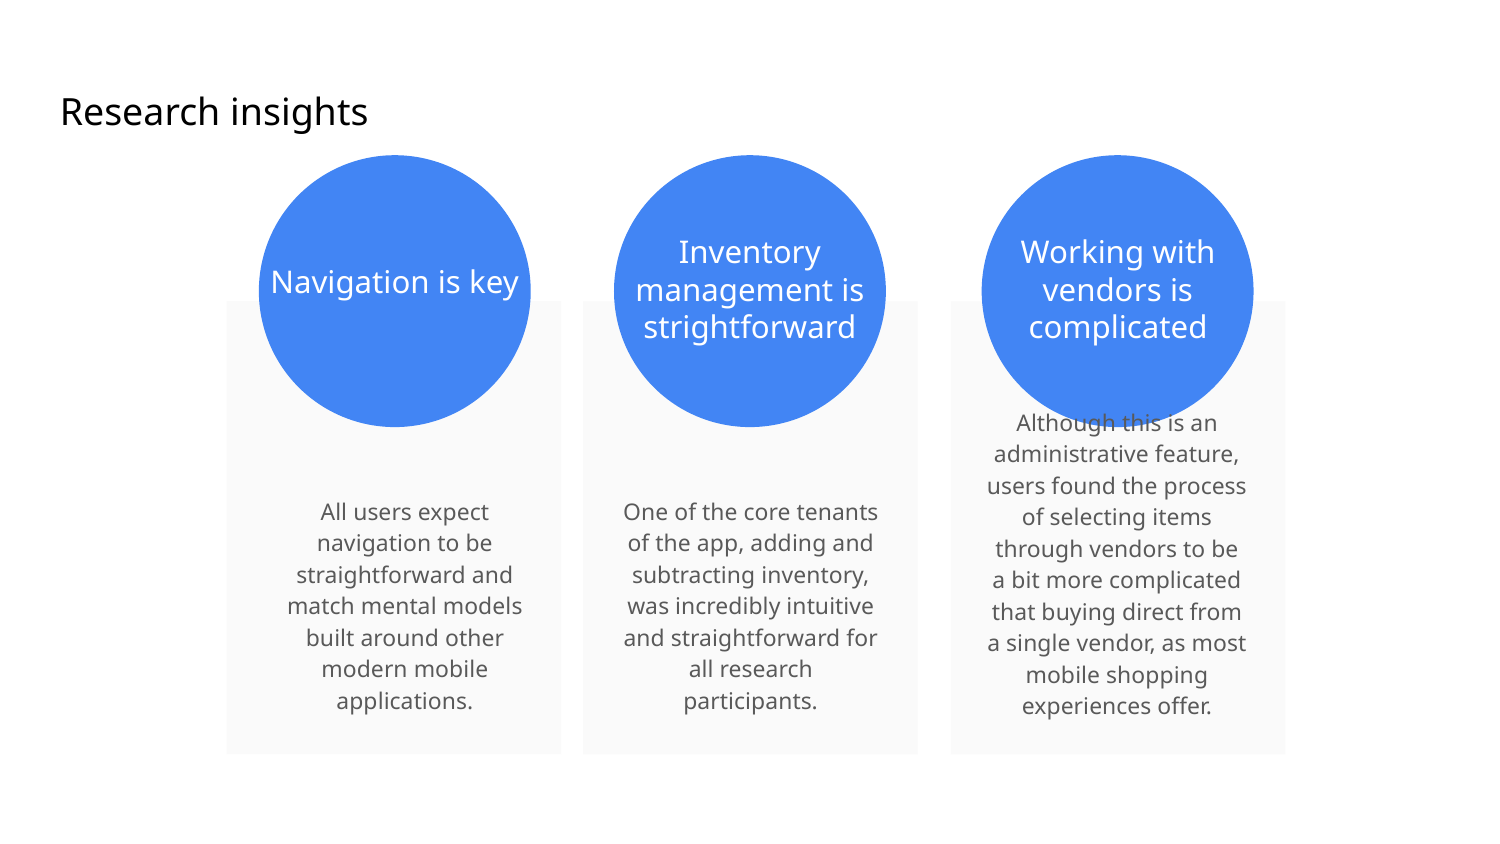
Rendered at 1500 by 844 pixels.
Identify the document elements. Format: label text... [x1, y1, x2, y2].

text_box [982, 306, 1253, 389]
text_box All users expect navigation to be straightforward and match mental models built around other modern mobile applications. [259, 417, 551, 638]
text_box [614, 306, 886, 417]
text_box [1003, 155, 1232, 217]
text_box [266, 336, 524, 417]
text_box [950, 301, 1286, 755]
text_box [226, 301, 562, 755]
text_box One of the core tenants of the app, adding and subtracting inventory, was incredibly intuitive and straightforward for all research participants. [604, 417, 897, 638]
text_box Although this is an administrative feature, users found the process of selecting items through vendors to be a bit more complicated that buying direct from a single vendor, as most mobile shopping experiences offer. [971, 389, 1263, 610]
text_box Navigation is key [248, 246, 541, 336]
text_box [583, 301, 918, 755]
text_box [635, 155, 864, 217]
text_box Research insights [44, 66, 801, 146]
text_box Inventory management is strightforward [603, 217, 896, 306]
text_box Working with vendors is complicated [972, 217, 1264, 306]
text_box [266, 155, 524, 246]
